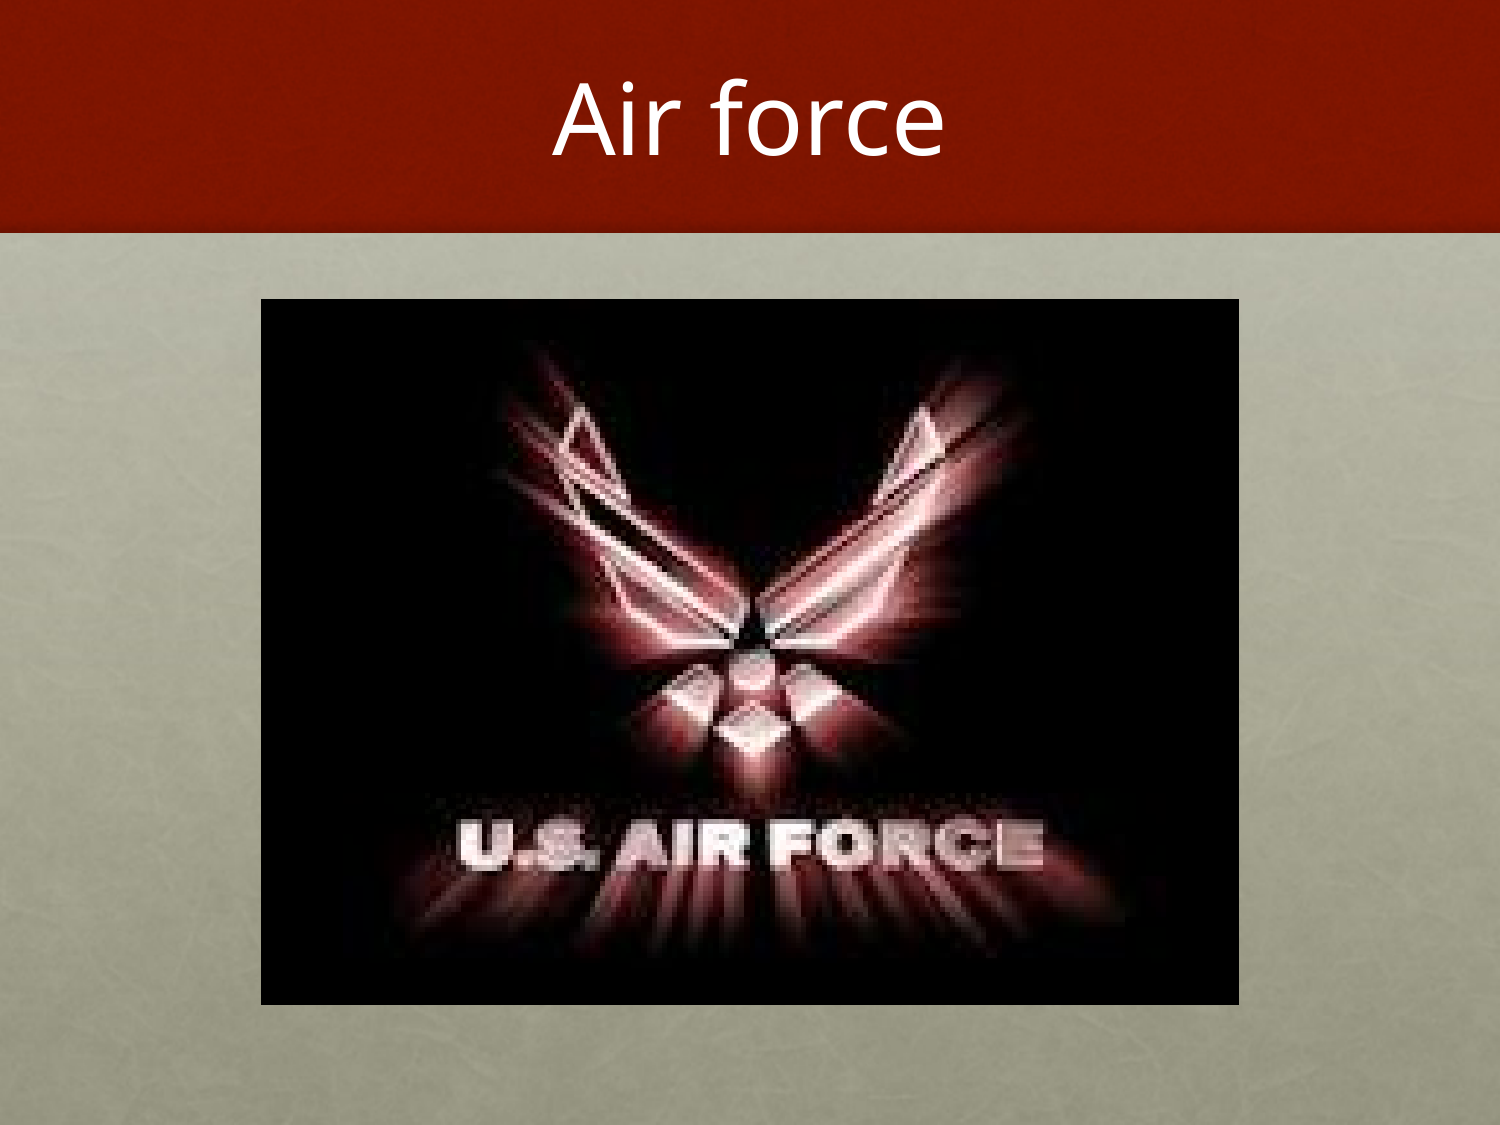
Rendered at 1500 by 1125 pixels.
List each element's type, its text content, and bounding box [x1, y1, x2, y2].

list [127, 299, 1373, 1006]
picture [0, 214, 1500, 1125]
title Air force [127, 10, 1372, 221]
